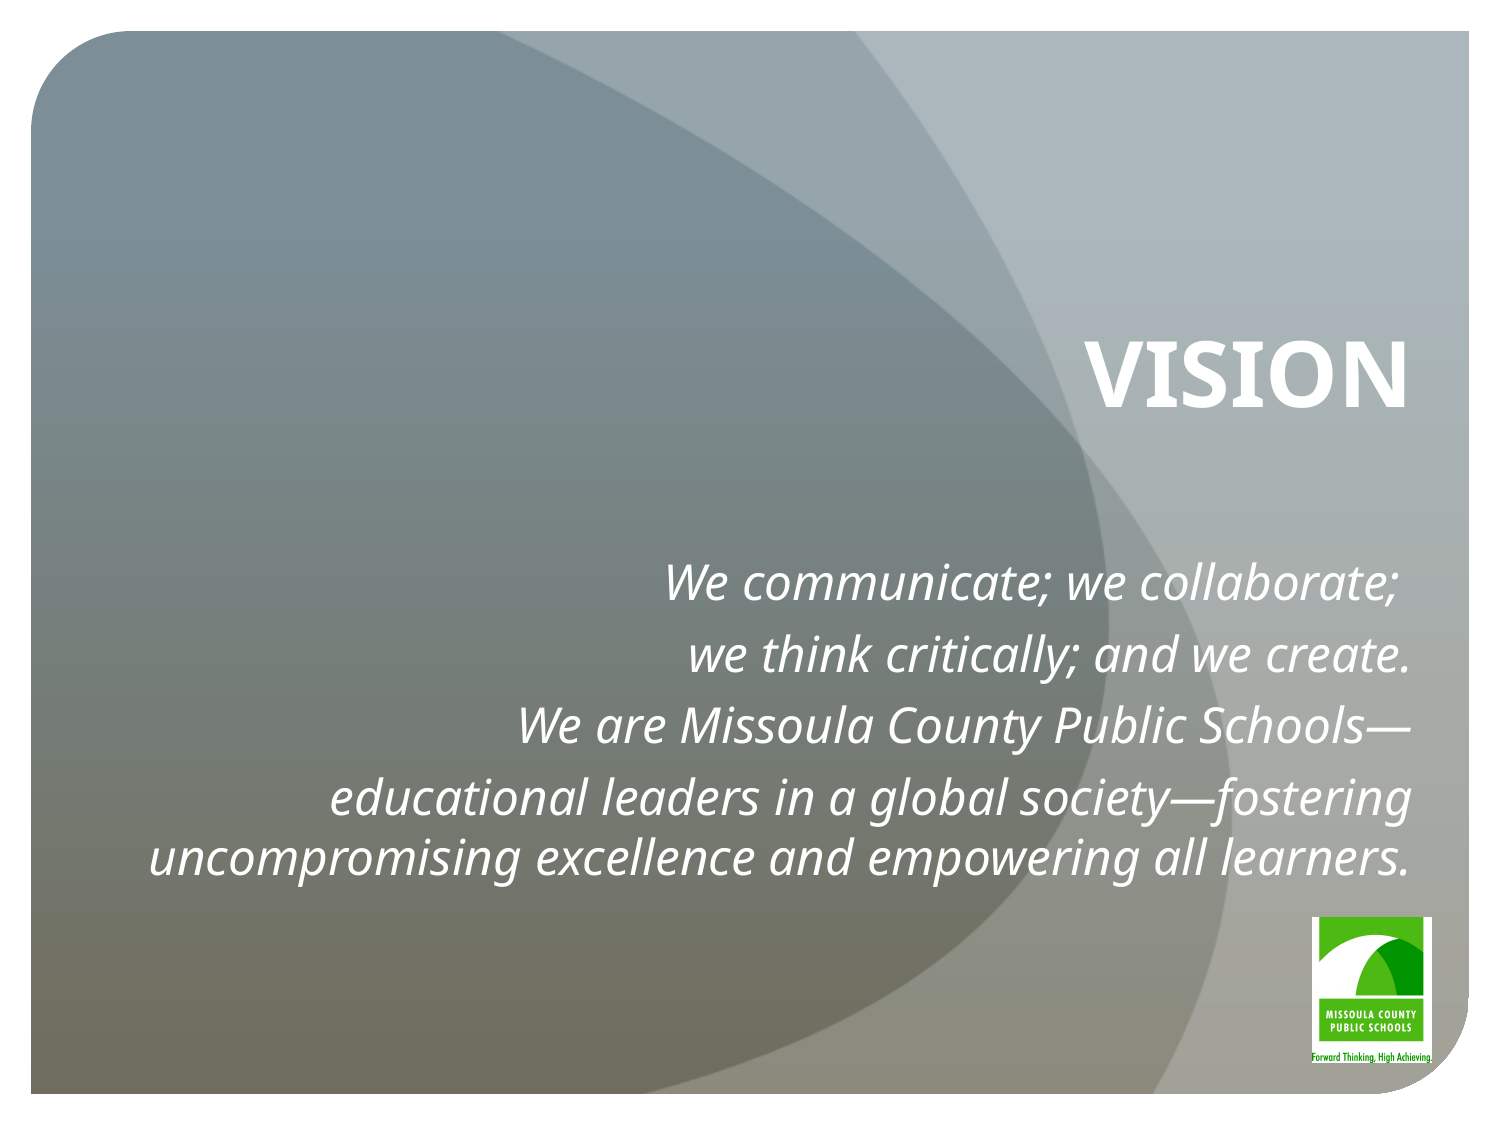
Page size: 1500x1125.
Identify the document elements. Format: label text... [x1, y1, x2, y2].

list We communicate; we collaborate; we think critically; and we create. We are Missoula County Public Schools— educational leaders in a global society—fostering uncompromising excellence and empowering all learners. [0, 543, 1429, 895]
picture [25, 30, 1474, 1095]
title VISION [127, 425, 1429, 543]
